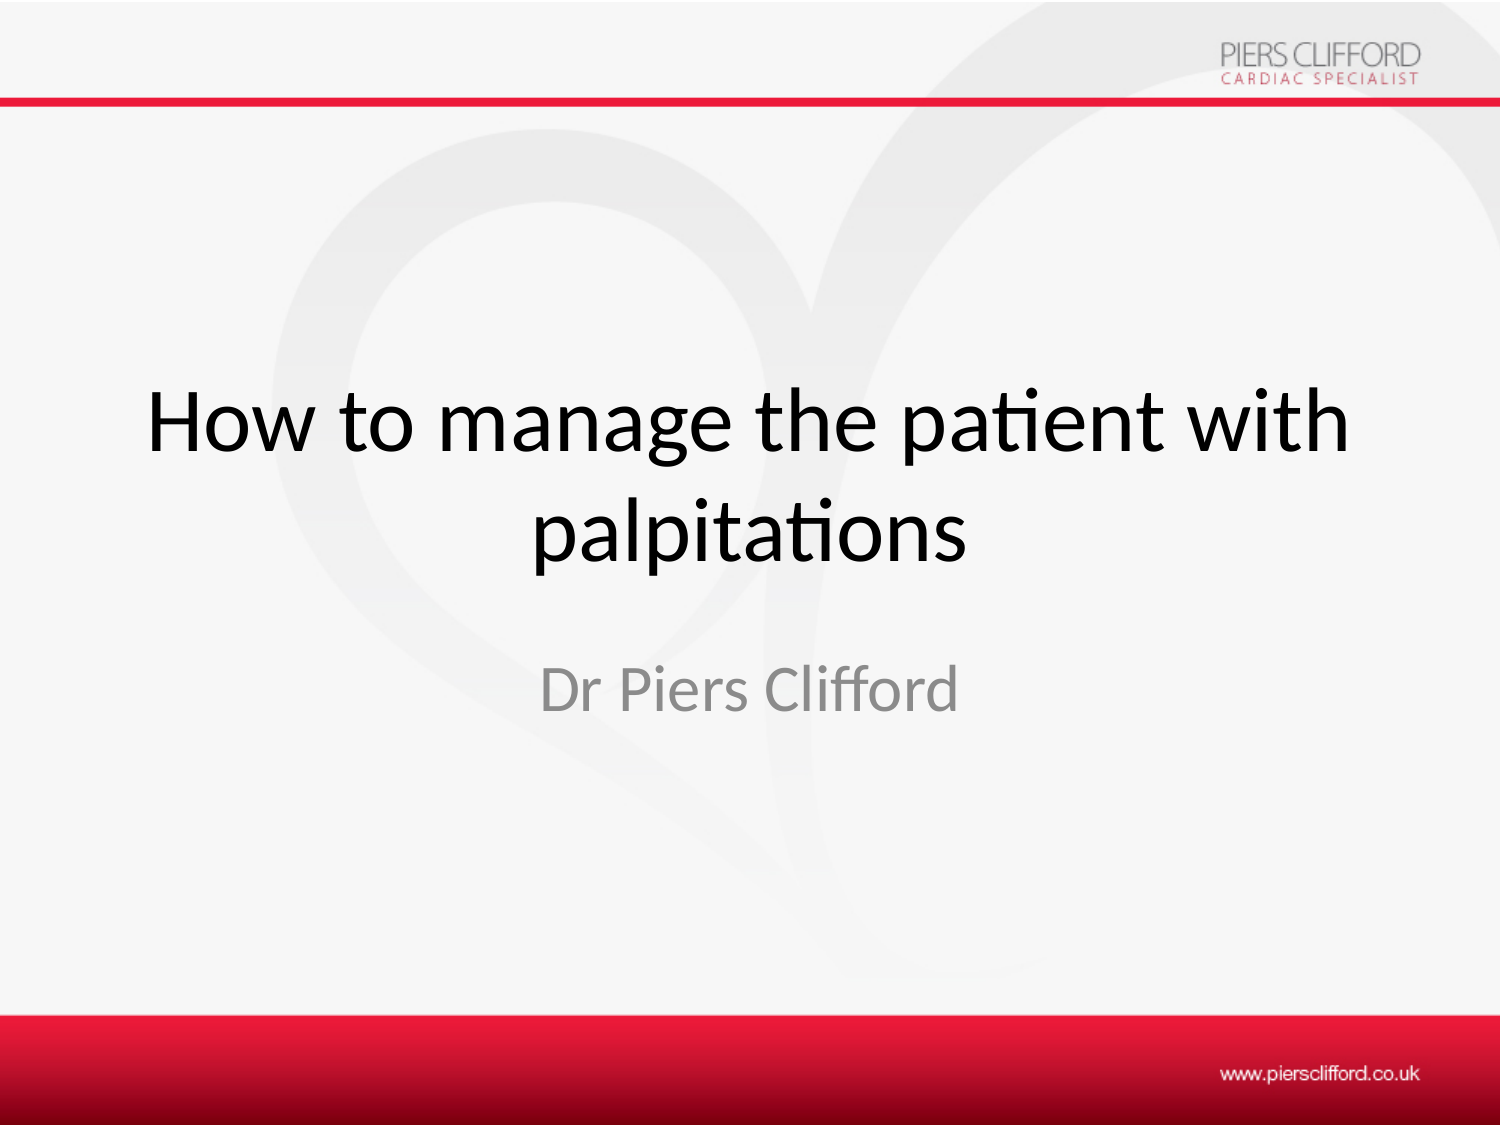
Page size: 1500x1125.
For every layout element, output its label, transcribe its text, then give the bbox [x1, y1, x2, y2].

subtitle Dr Piers Clifford [224, 637, 1276, 926]
picture [0, 2, 1500, 1125]
title How to manage the patient with palpitations [112, 349, 1388, 591]
